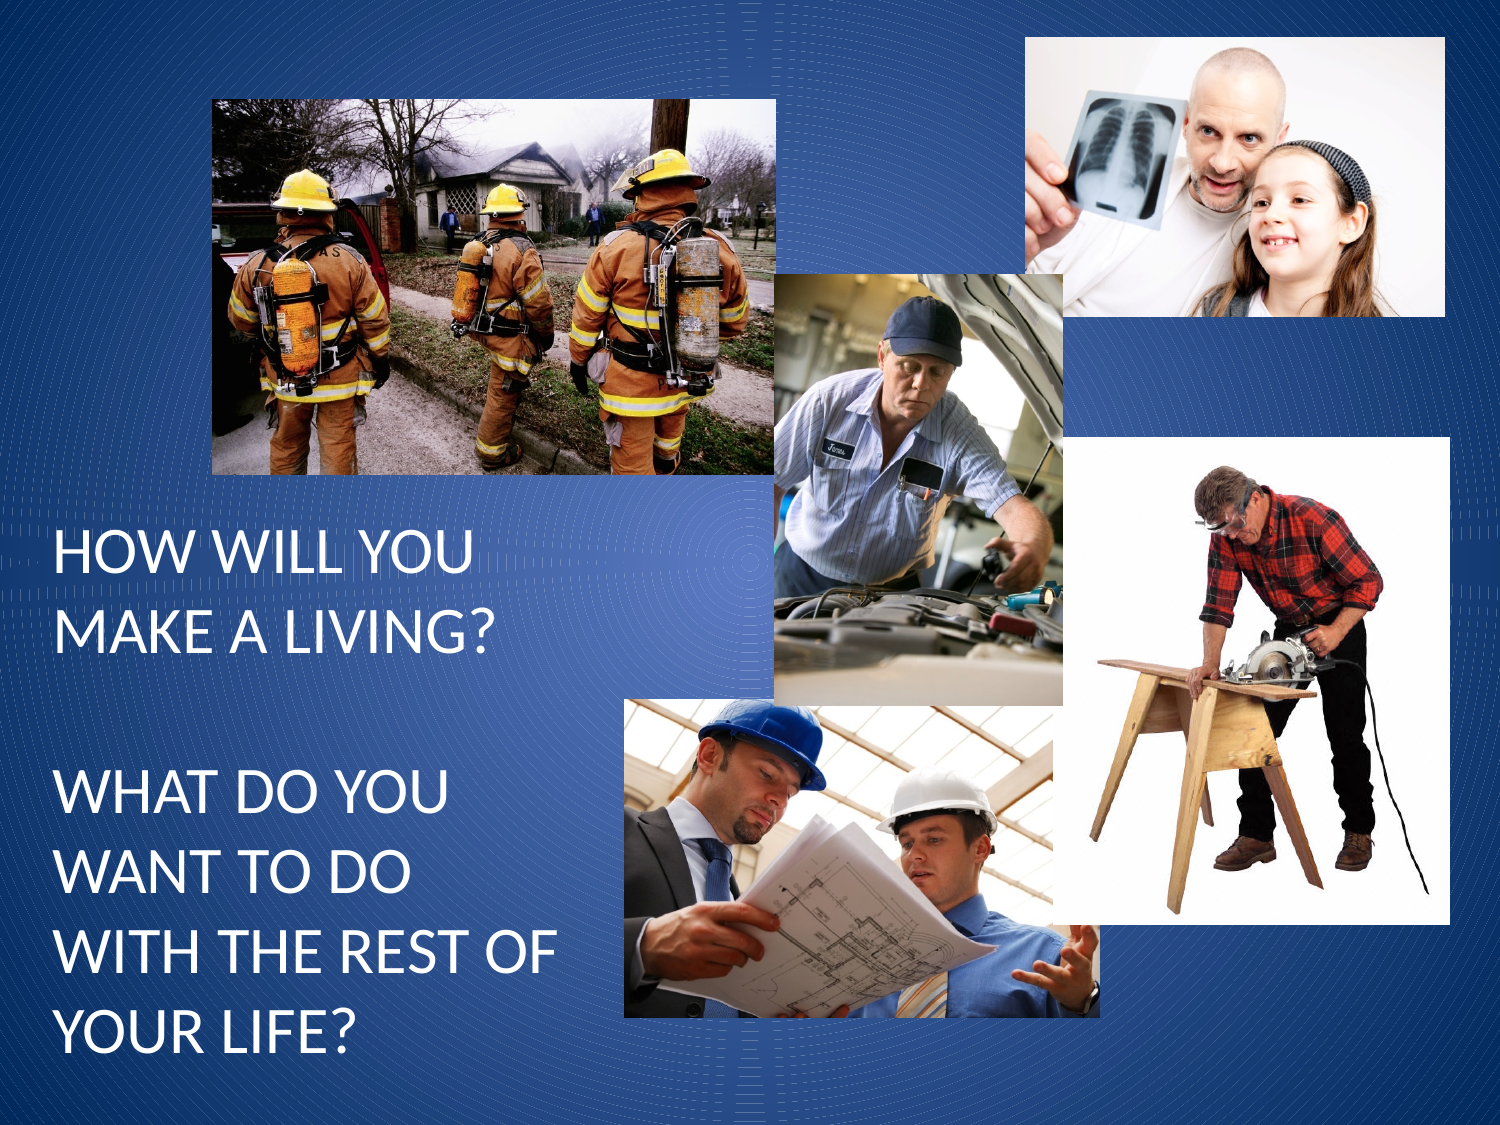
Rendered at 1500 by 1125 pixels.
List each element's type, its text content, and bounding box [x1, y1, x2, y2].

text_box HOW WILL YOU MAKE A LIVING? WHAT DO YOU WANT TO DO WITH THE REST OF YOUR LIFE? [37, 499, 588, 1075]
picture [624, 37, 1450, 1019]
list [212, 99, 776, 476]
